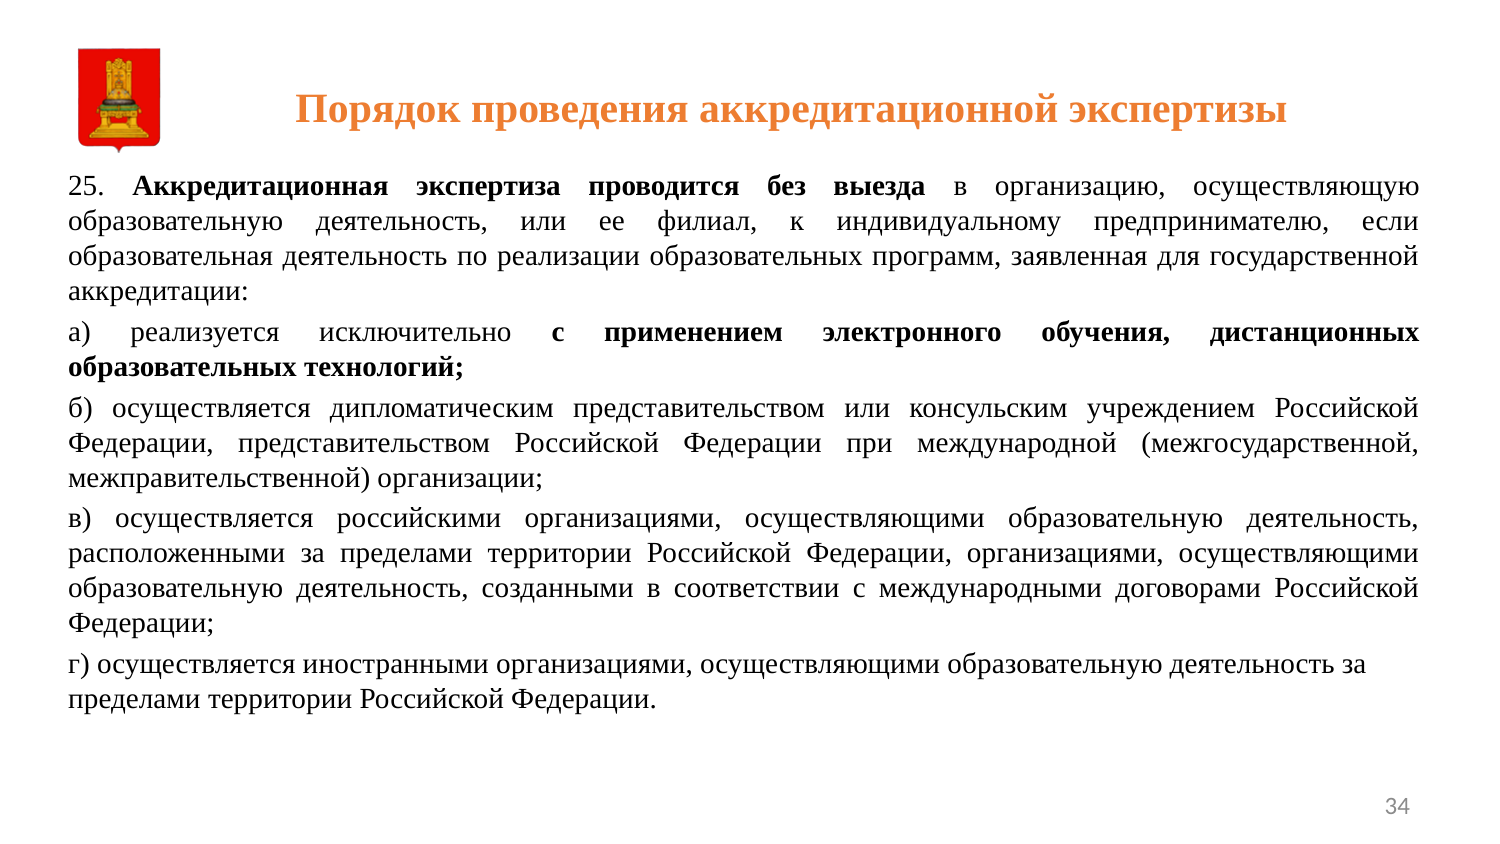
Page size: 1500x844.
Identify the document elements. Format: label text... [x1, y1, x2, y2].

slide_number 34 [1074, 782, 1425, 827]
picture [76, 43, 166, 160]
list 25. Аккредитационная экспертиза проводится без выезда в организацию, осуществляющую образовательную деятельность, или ее филиал, к индивидуальному предпринимателю, если образовательная деятельность по реализации образовательных программ, заявленная для государственной аккредитации: а) реализуется исключительно с применением электронного обучения, дистанционных образовательных технологий; б) осуществляется дипломатическим представительством или консульским учреждением Российской Федерации, представительством Российской Федерации при международной (межгосударственной, межправительственной) организации; в) осуществляется российскими организациями, осуществляющими образовательную деятельность, расположенными за пределами территории Российской Федерации, организациями, осуществляющими образовательную деятельность, созданными в соответствии с международными договорами Российской Федерации; г) осуществляется иностранными организациями, осуществляющими образовательную деятельность за пределами территории Российской Федерации. [53, 158, 1436, 800]
title Порядок проведения аккредитационной экспертизы [230, 67, 1353, 139]
